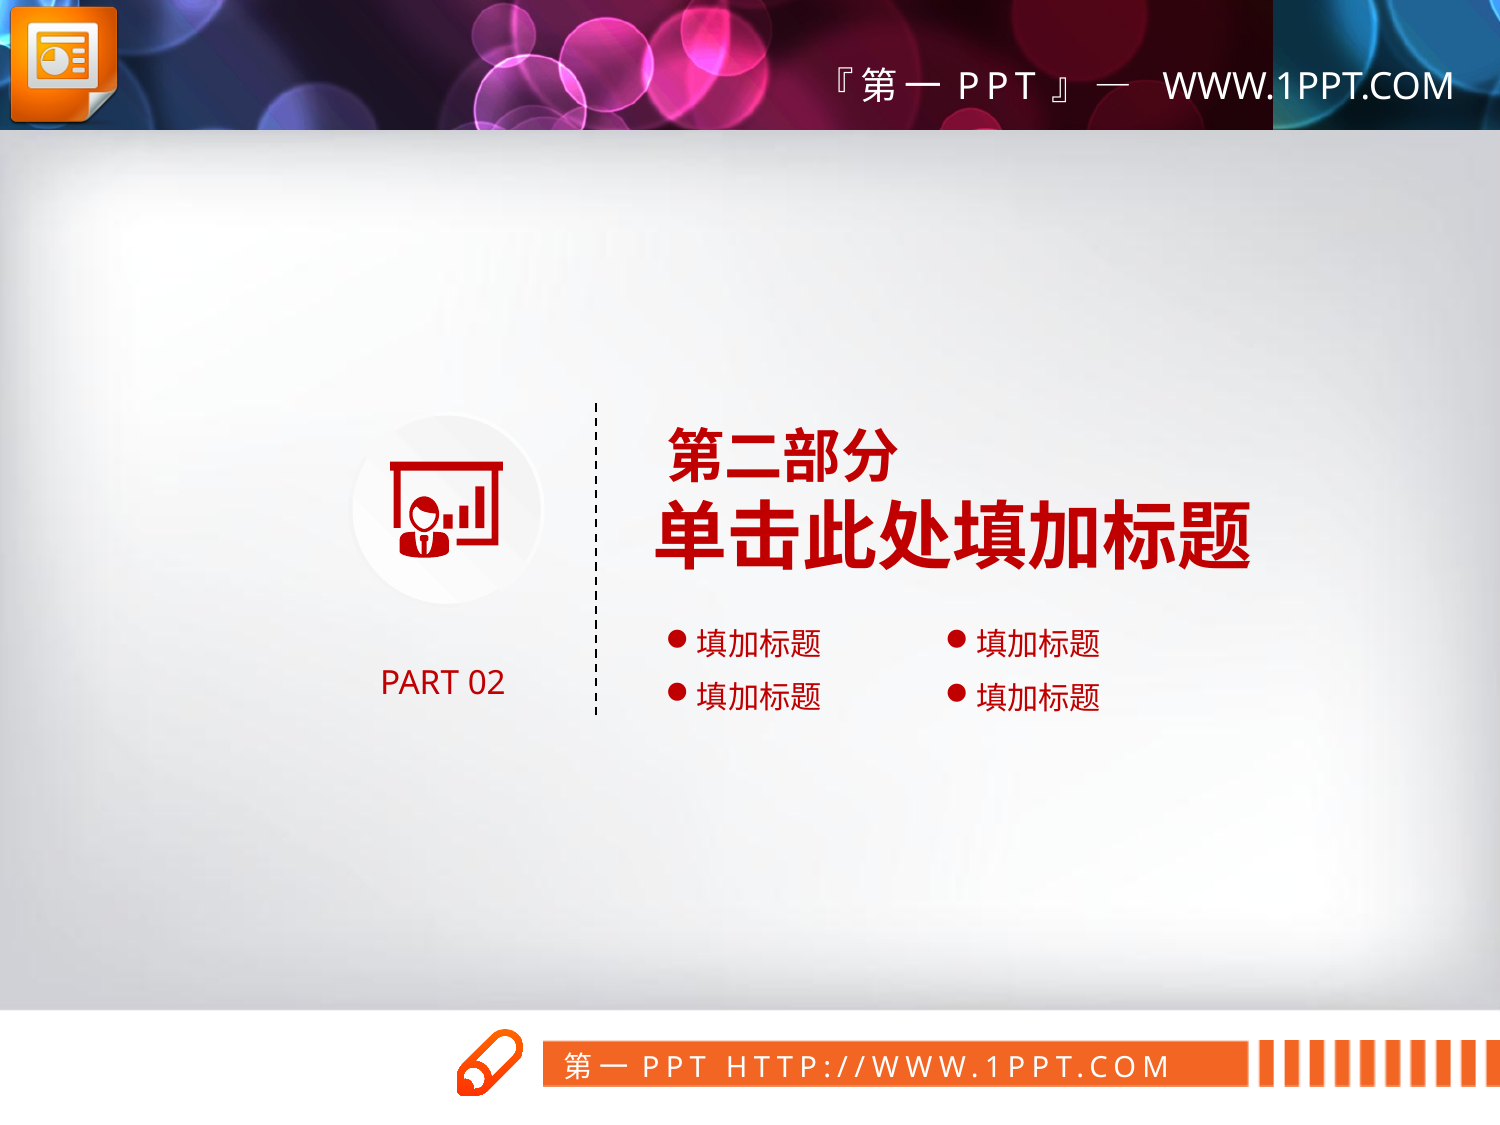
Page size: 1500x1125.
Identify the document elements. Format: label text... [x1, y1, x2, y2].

text_box 填加标题 [945, 624, 1275, 663]
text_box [348, 411, 545, 609]
text_box 填加标题 [665, 624, 945, 662]
text_box PART 02 [380, 661, 529, 702]
picture [543, 1040, 1500, 1087]
picture [0, 0, 1500, 1012]
text_box 填加标题 [945, 678, 1275, 716]
text_box 第二部分 单击此处填加标题 [637, 411, 1268, 587]
text_box 填加标题 [665, 677, 996, 716]
